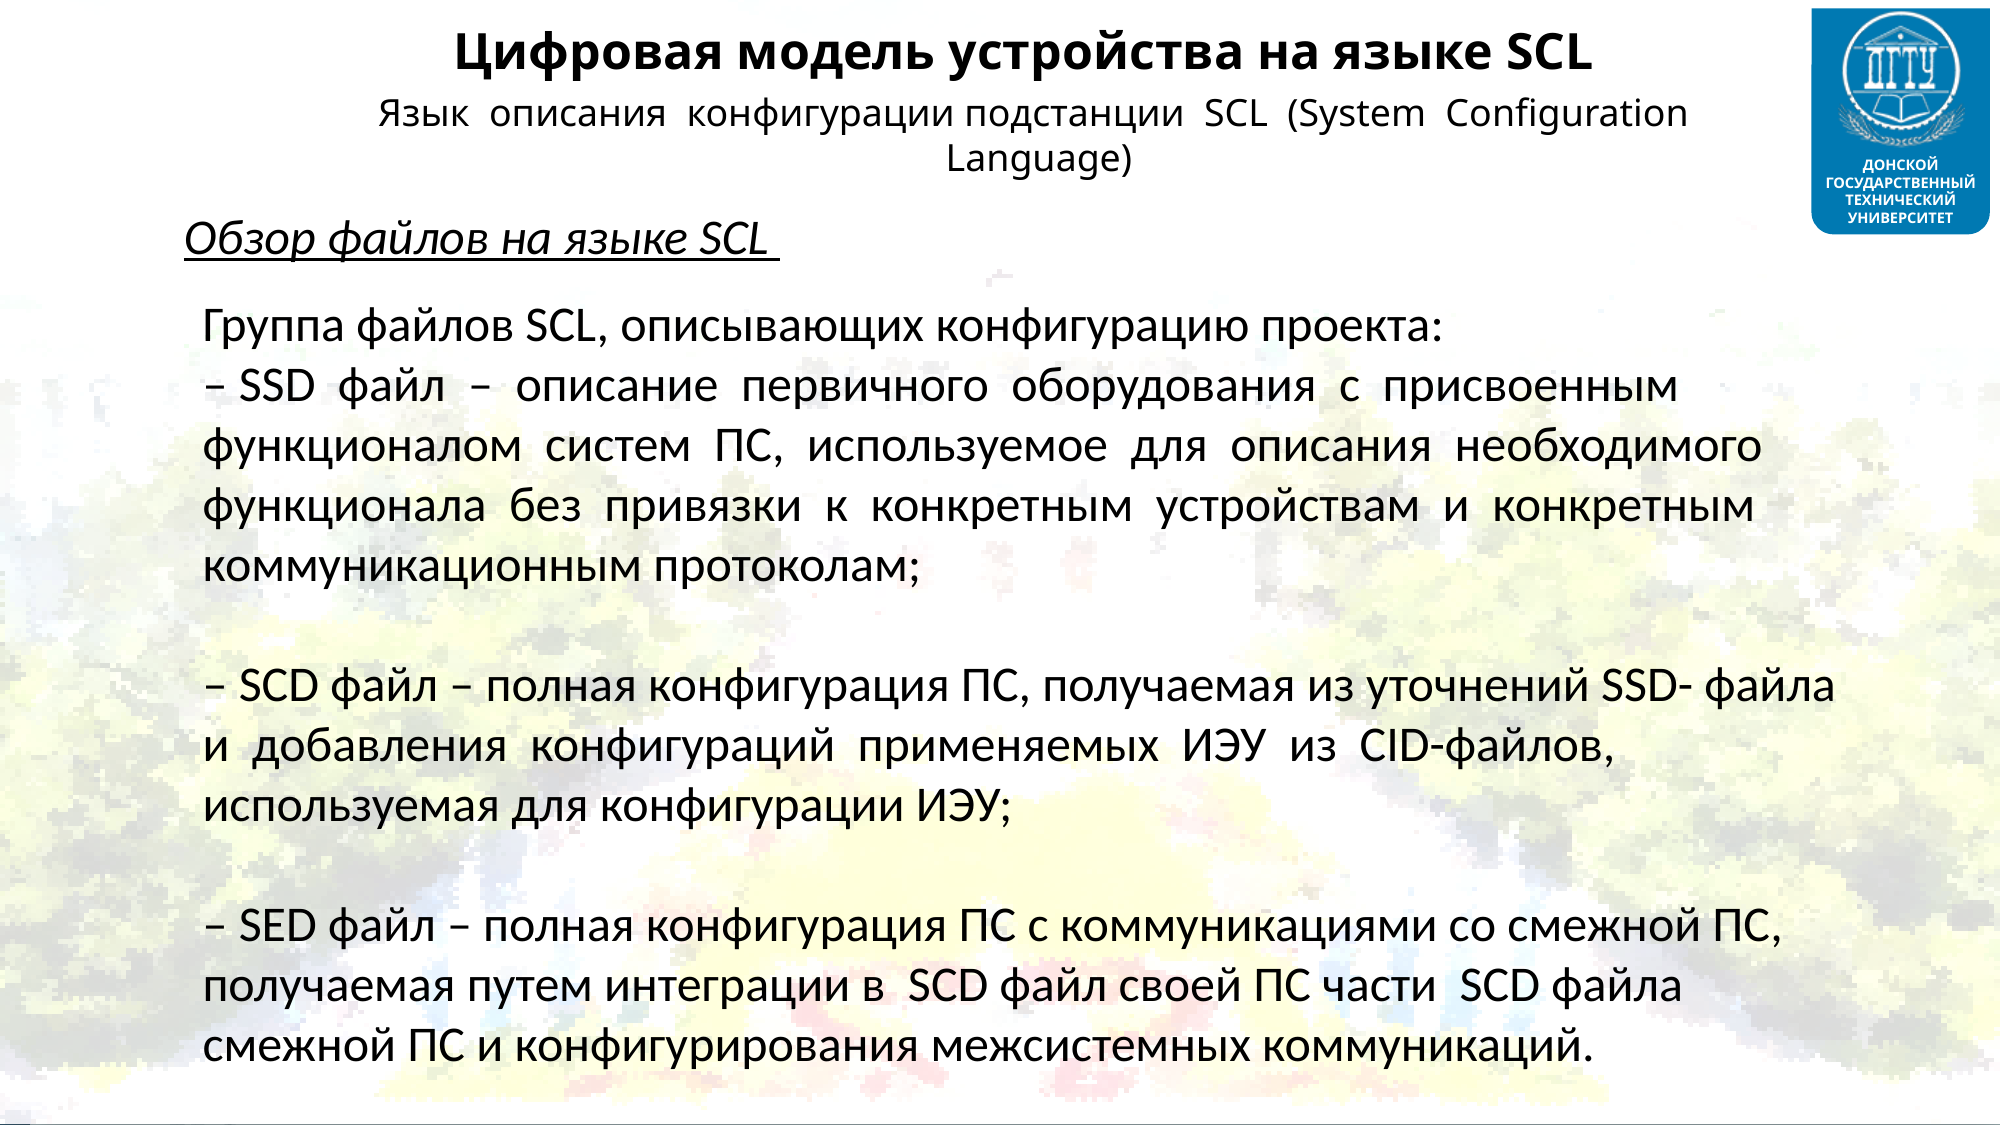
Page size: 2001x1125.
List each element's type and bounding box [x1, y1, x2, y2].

picture [0, 0, 2000, 1125]
text_box [1801, 8, 2000, 236]
